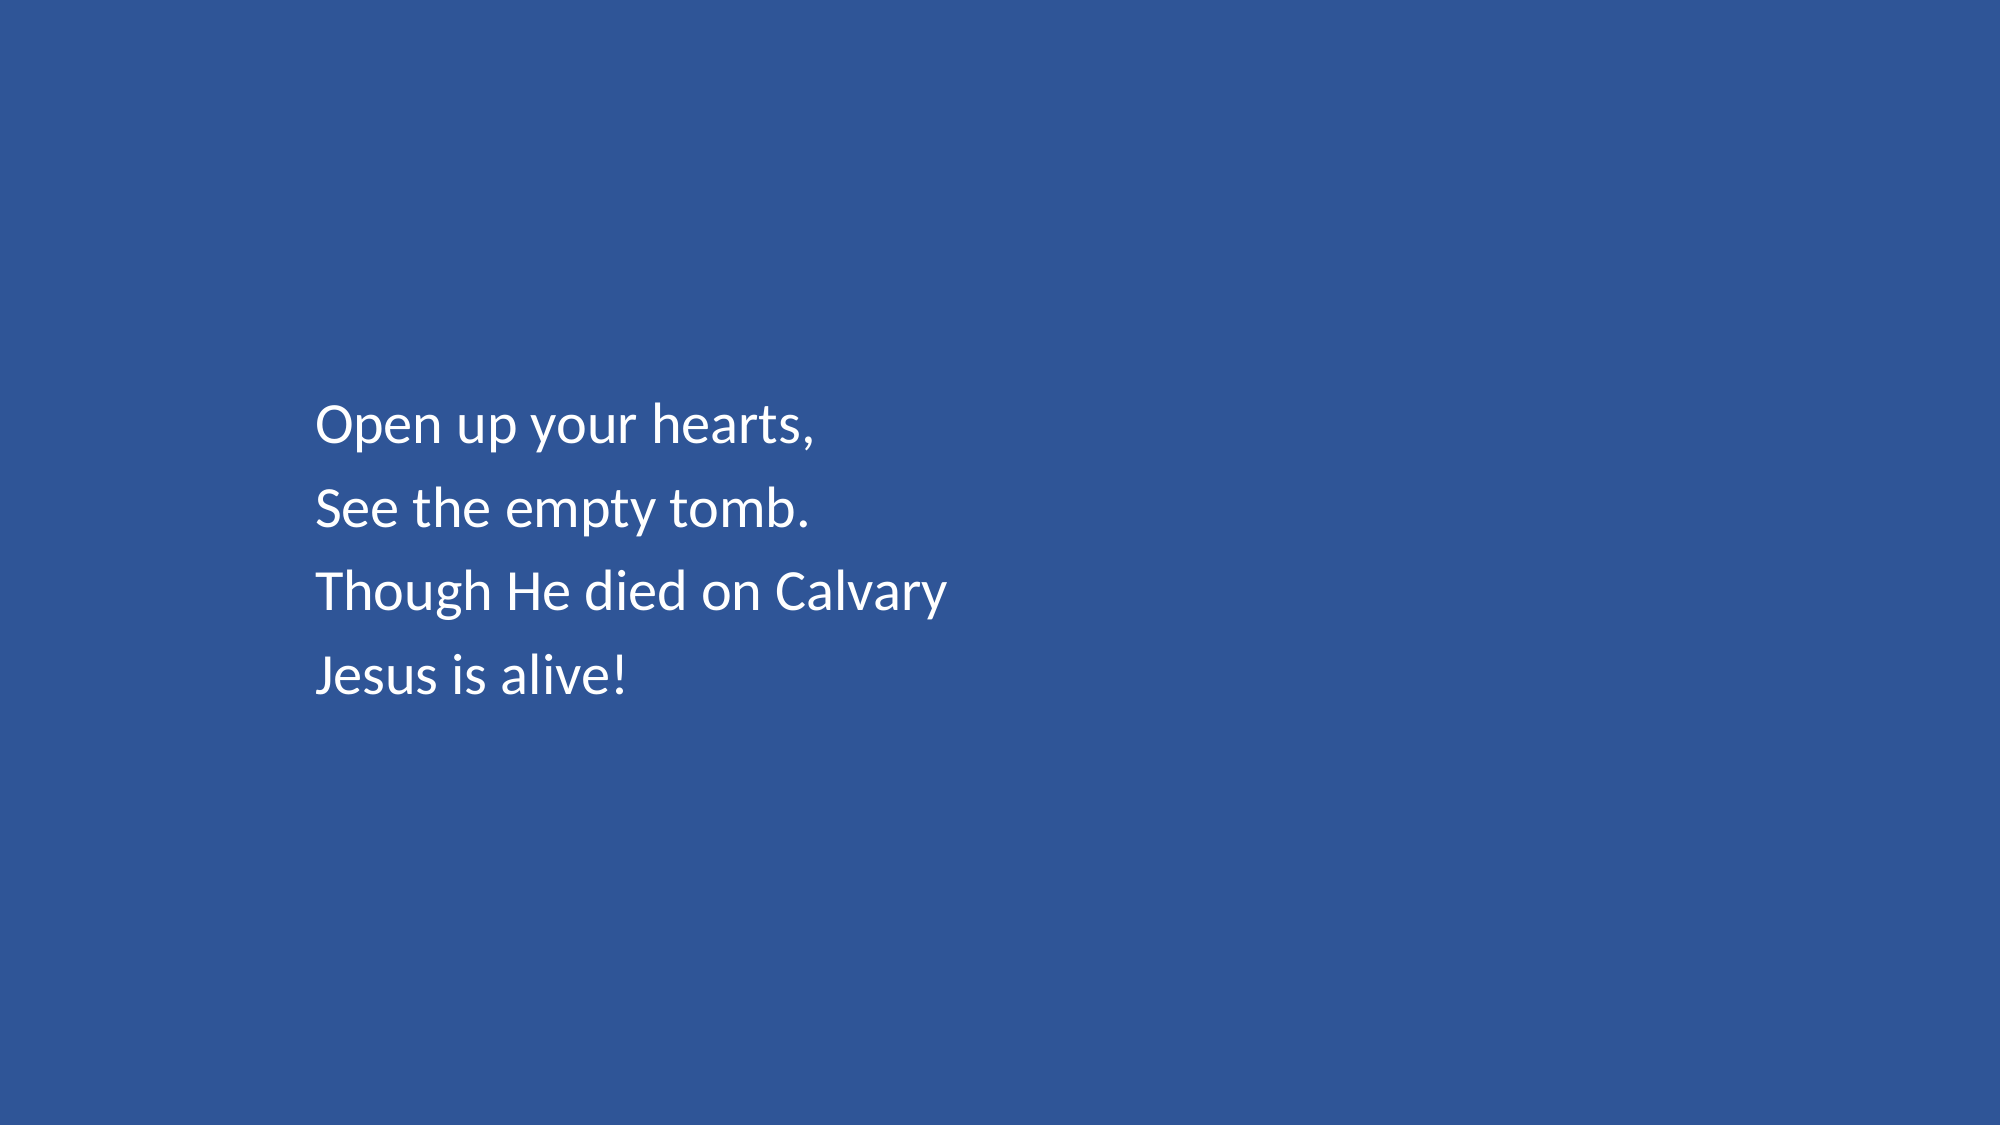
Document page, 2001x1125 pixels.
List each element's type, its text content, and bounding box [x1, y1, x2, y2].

list Open up your hearts, See the empty tomb. Though He died on Calvary Jesus is alive! [300, 385, 1700, 740]
